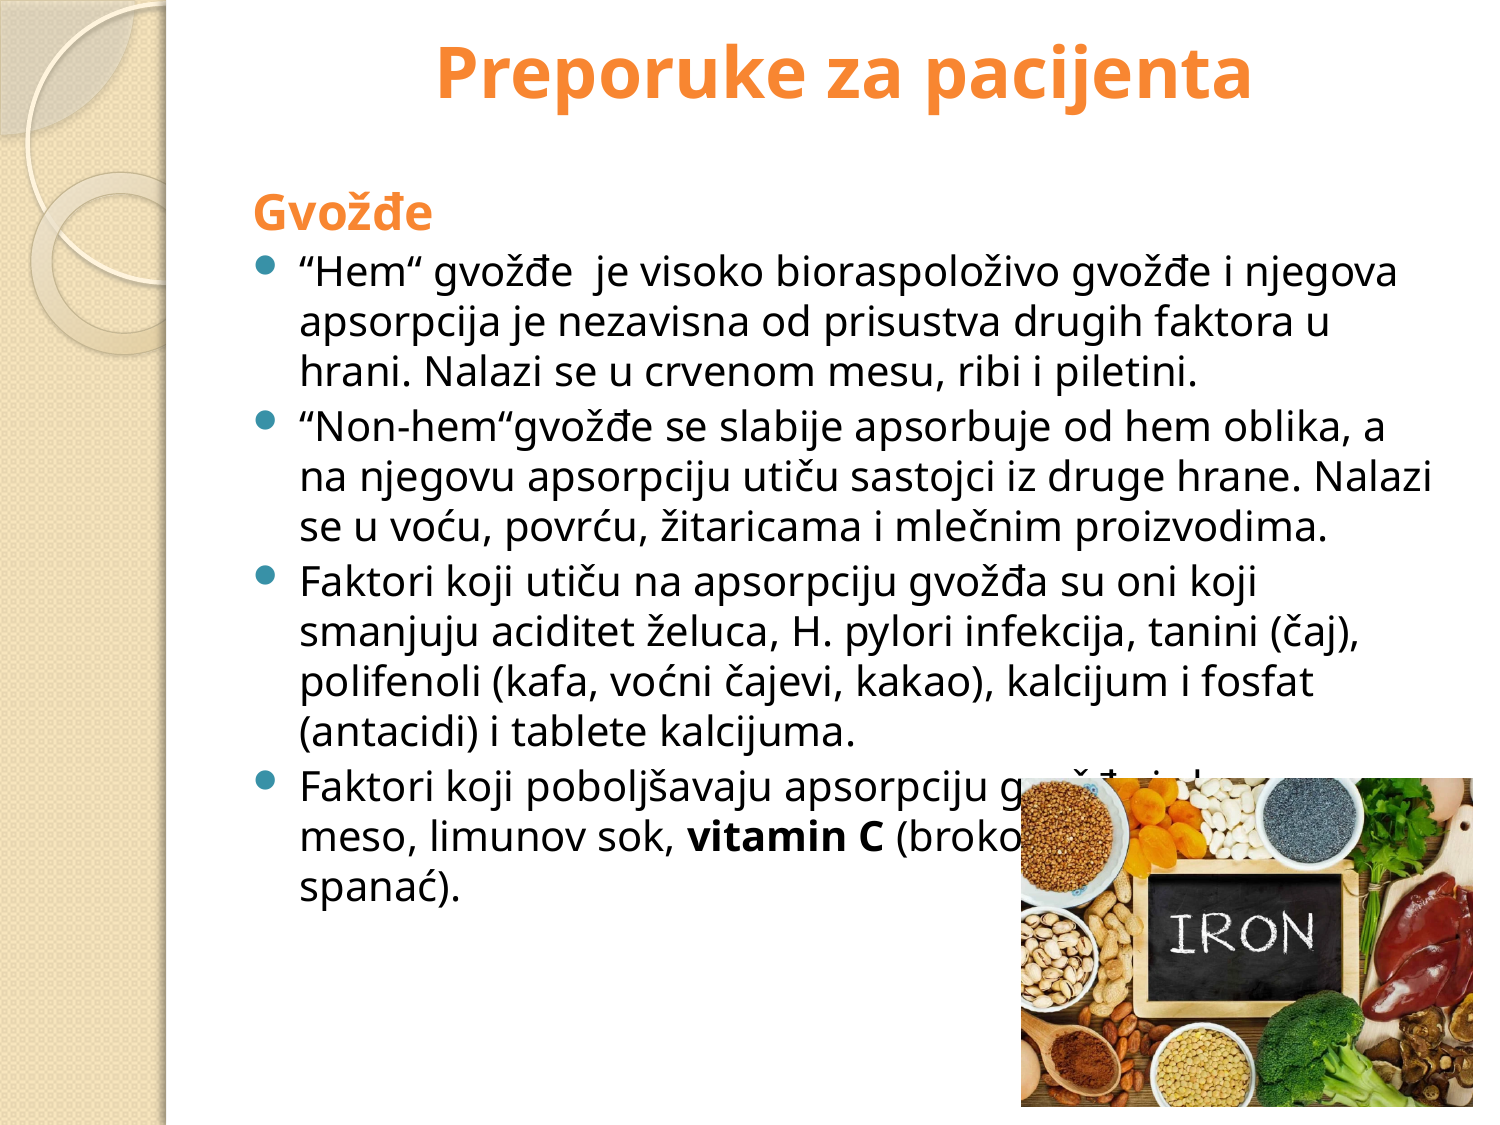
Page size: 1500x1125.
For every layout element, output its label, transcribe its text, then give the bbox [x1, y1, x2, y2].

title Preporuke za pacijenta [230, 19, 1461, 207]
list Gvožđe “Hem“ gvožđe je visoko bioraspoloživo gvožđe i njegova apsorpcija je nezavisna od prisustva drugih faktora u hrani. Nalazi se u crvenom mesu, ribi i piletini. “Non-hem“gvožđe se slabije apsorbuje od hem oblika, a na njegovu apsorpciju utiču sastojci iz druge hrane. Nalazi se u voću, povrću, žitaricama i mlečnim proizvodima. Faktori koji utiču na apsorpciju gvožđa su oni koji smanjuju aciditet želuca, H. pylori infekcija, tanini (čaj), polifenoli (kafa, voćni čajevi, kakao), kalcijum i fosfat (antacidi) i tablete kalcijuma. Faktori koji poboljšavaju apsorpciju gvožđa iz hrane su: meso, limunov sok, vitamin C (brokoli, brusnica, paradajz, spanać). [224, 172, 1455, 961]
picture [1021, 778, 1473, 1107]
